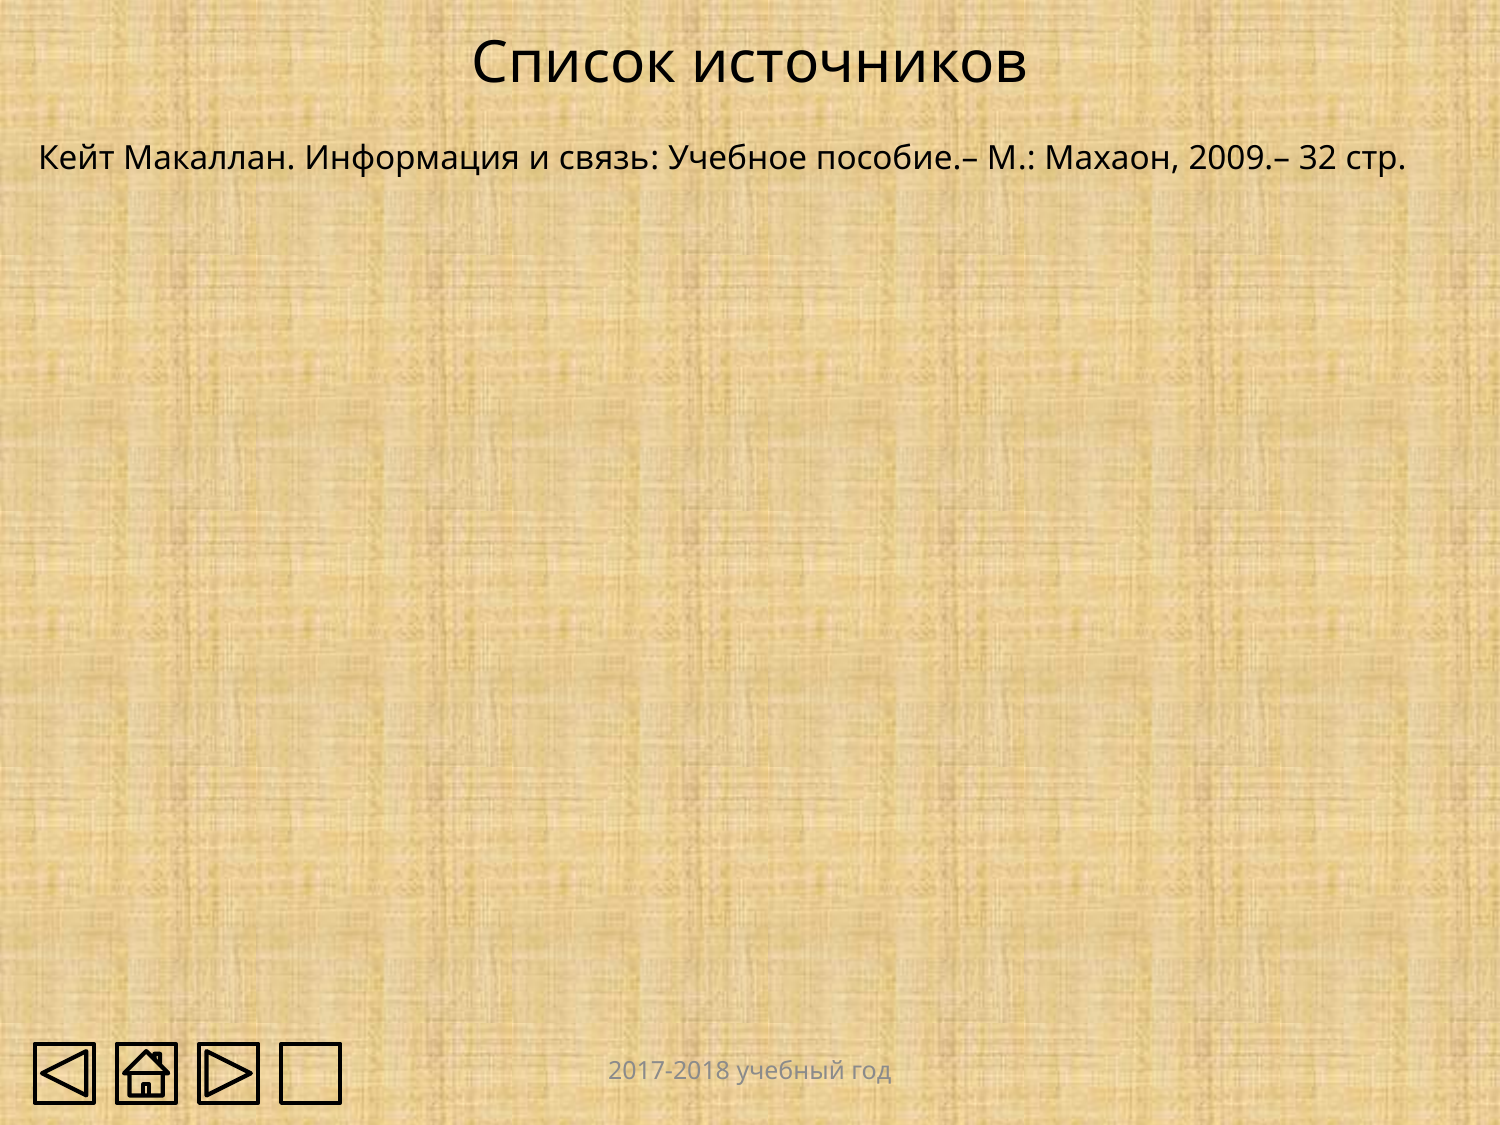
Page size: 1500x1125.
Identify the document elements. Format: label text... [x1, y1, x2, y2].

text_box Кейт Макаллан. Информация и связь: Учебное пособие.– М.: Махаон, 2009.– 32 стр. [23, 128, 1454, 184]
title Список источников [75, 11, 1425, 108]
picture [0, 0, 1500, 1125]
footer 2017-2018 учебный год [550, 1041, 950, 1102]
